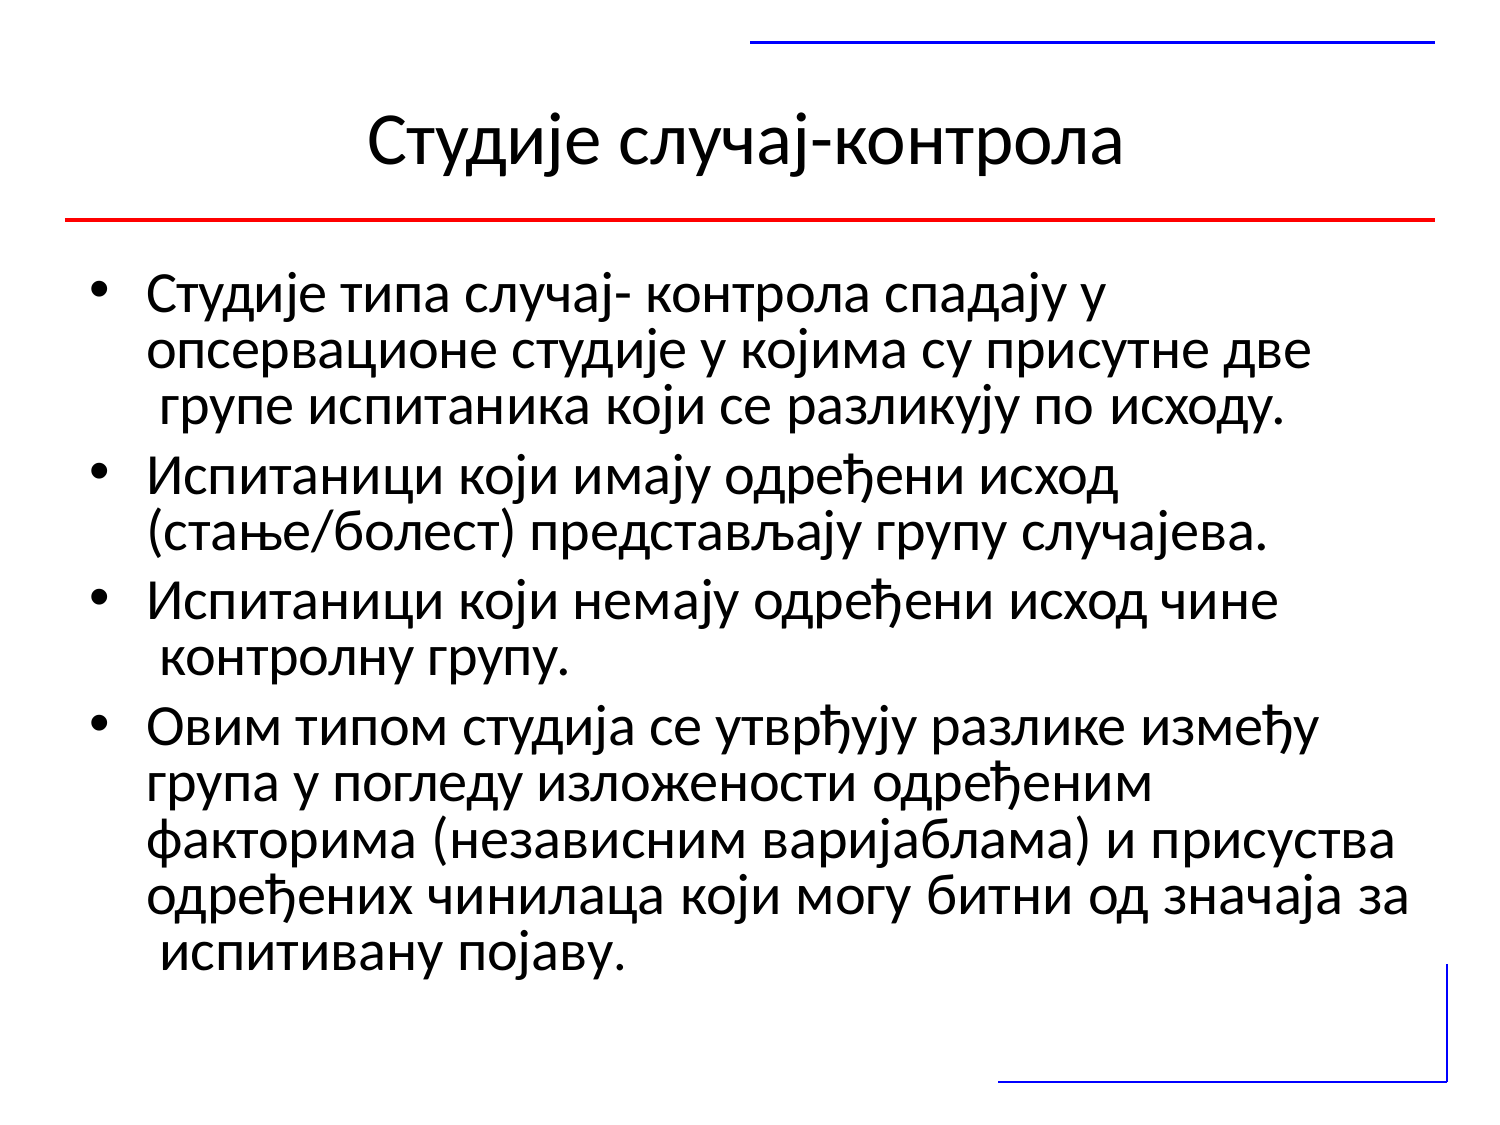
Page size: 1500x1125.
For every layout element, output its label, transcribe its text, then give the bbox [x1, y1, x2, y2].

text_box Студије типа случај- контрола спадају у опсервационе студије у којима су присутне две групе испитаника који се разликују по исходу. Испитаници који имају одређени исход (стање/болест) представљају групу случајева. Испитаници који немају одређени исход чине контролну групу. Овим типом студија се утврђују разлике између група у погледу изложености одређеним факторима (независним варијаблама) и присуства одређених чинилаца који могу битни од значаја за испитивану појаву. [87, 251, 1412, 982]
title Студије случај-контрола [365, 87, 1135, 251]
